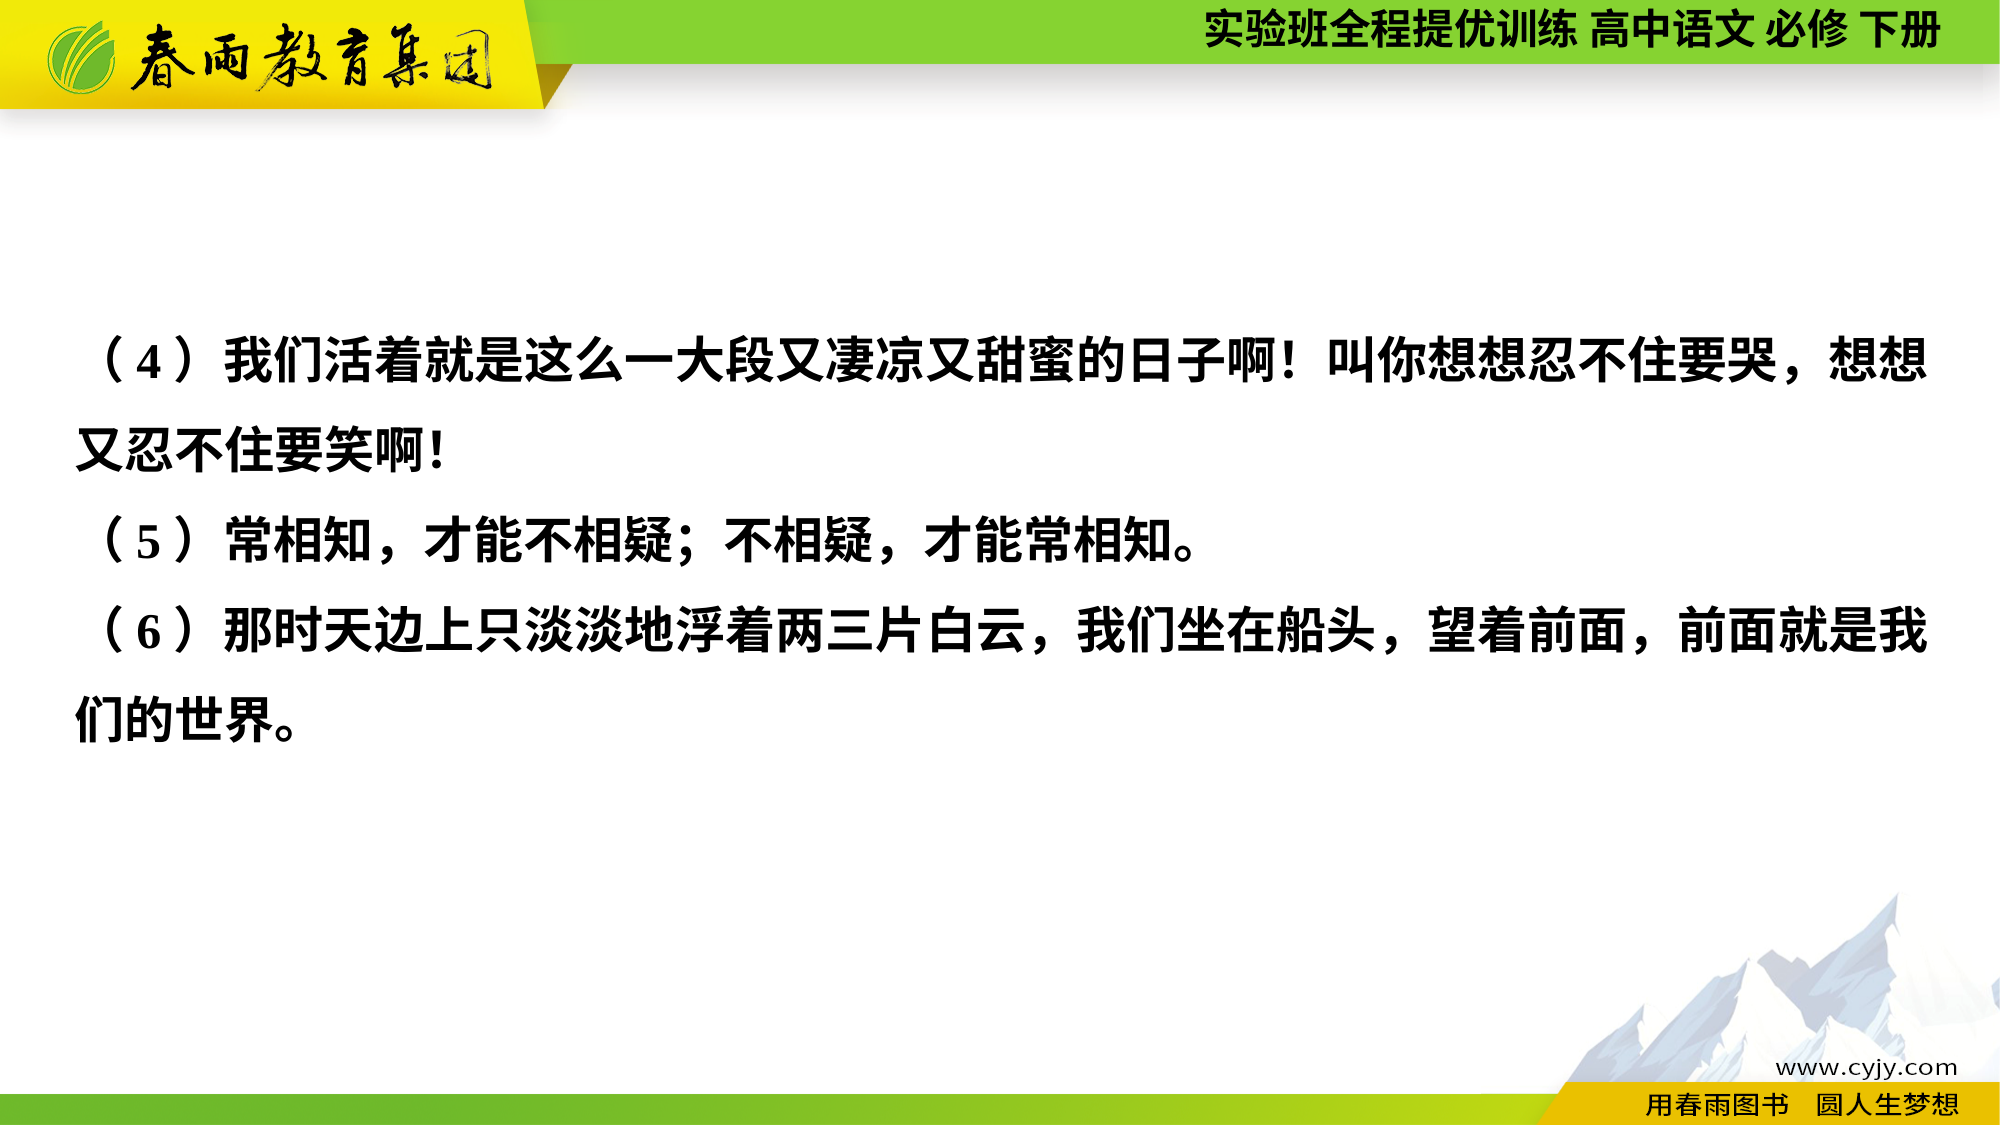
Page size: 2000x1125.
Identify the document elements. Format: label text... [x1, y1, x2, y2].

picture [0, 0, 2000, 1125]
list （4）我们活着就是这么一大段又凄凉又甜蜜的日子啊！叫你想想忍不住要哭，想想又忍不住要笑啊！ （5）常相知，才能不相疑；不相疑，才能常相知。 （6）那时天边上只淡淡地浮着两三片白云，我们坐在船头，望着前面，前面就是我们的世界。 [59, 290, 1944, 749]
